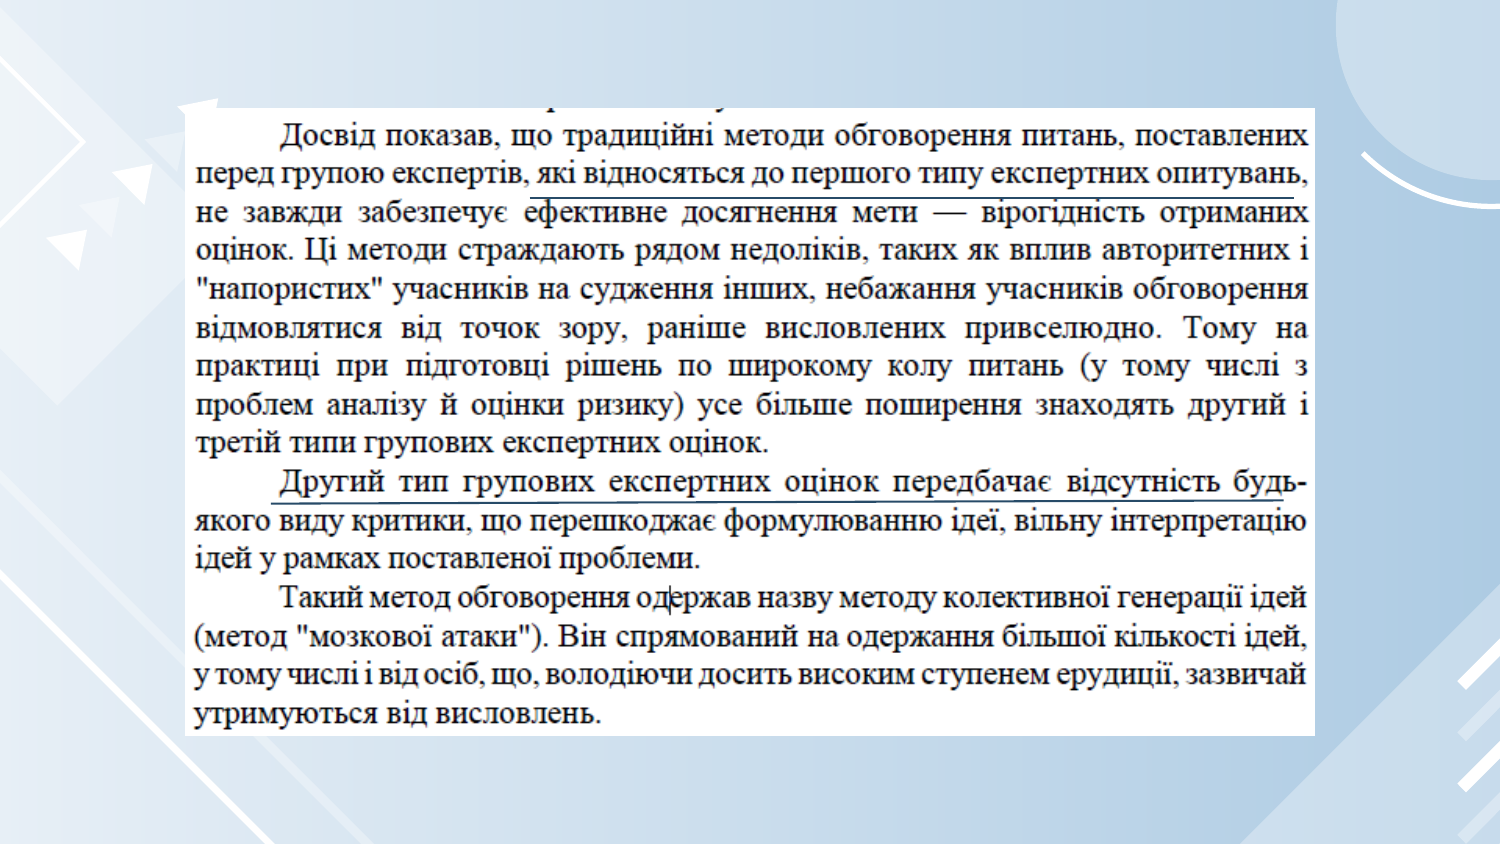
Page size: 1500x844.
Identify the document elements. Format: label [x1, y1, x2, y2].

text_box [270, 500, 1284, 504]
picture [184, 108, 1316, 736]
